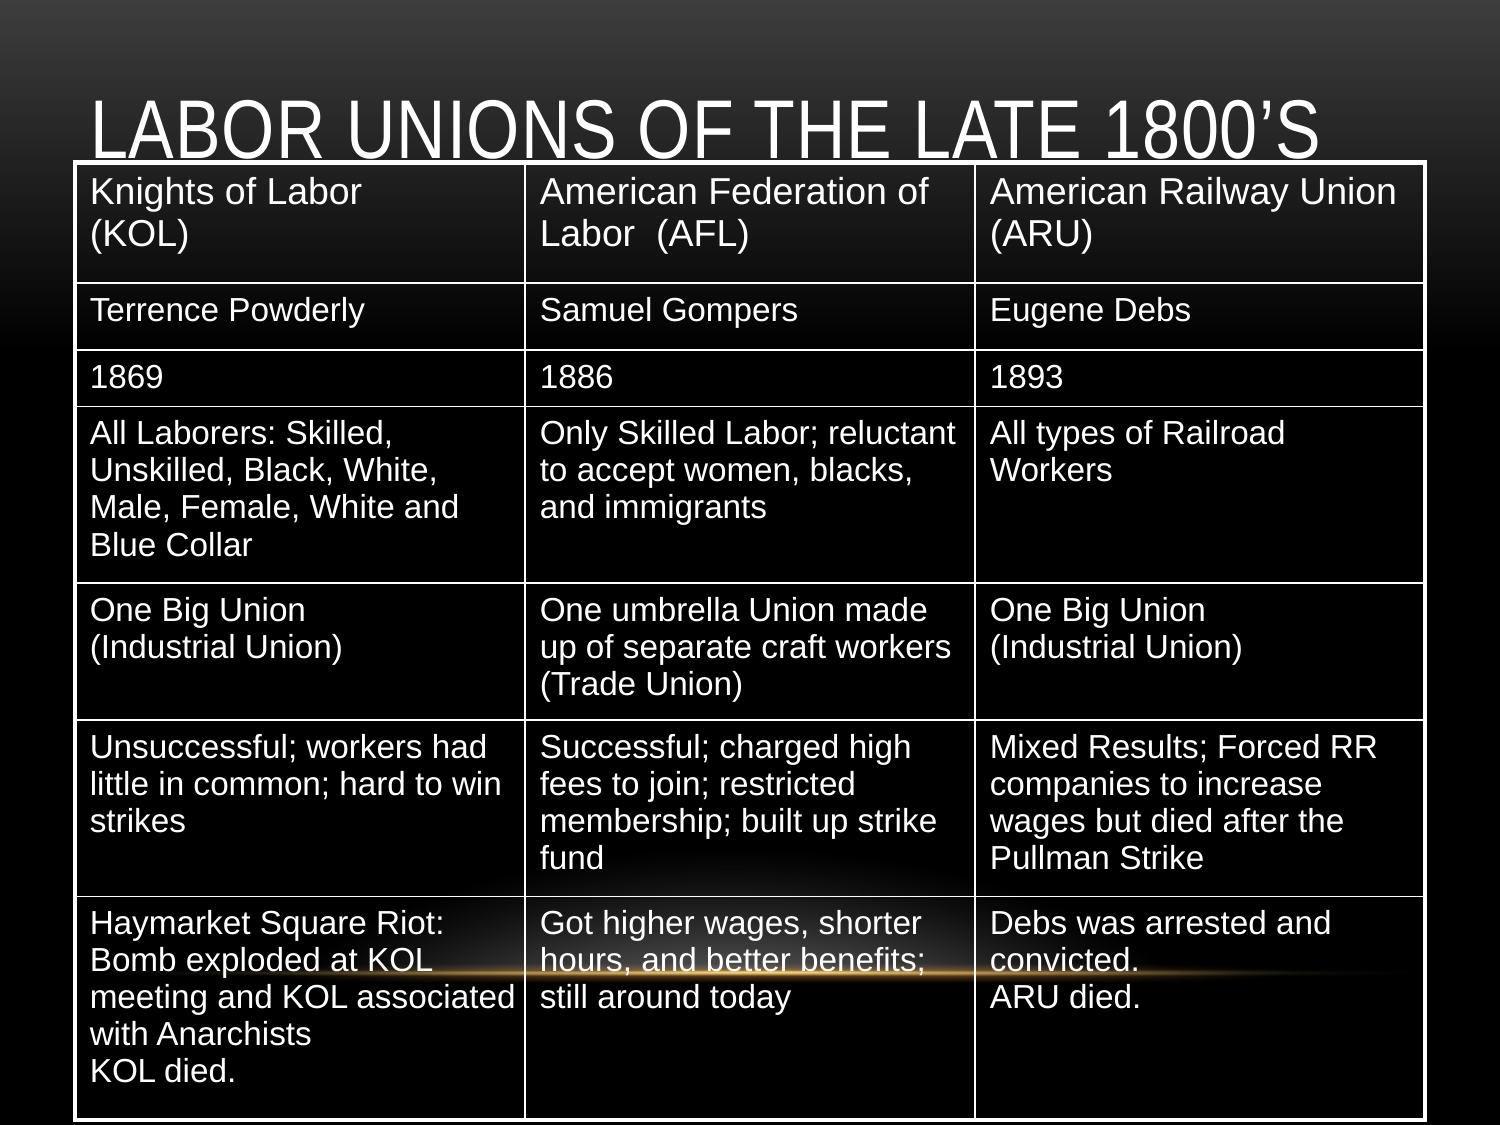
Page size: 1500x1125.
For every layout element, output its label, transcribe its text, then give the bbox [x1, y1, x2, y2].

table_cell Terrence Powderly [77, 284, 524, 349]
table_cell Mixed Results; Forced RR companies to increase wages but died after the Pullman Strike [976, 721, 1423, 896]
table_cell One umbrella Union made up of separate craft workers (Trade Union) [526, 584, 974, 719]
table_cell Got higher wages, shorter hours, and better benefits; still around today [526, 897, 974, 1118]
table_cell Unsuccessful; workers had little in common; hard to win strikes [77, 721, 524, 896]
table_header American Federation of Labor (AFL) [526, 165, 974, 282]
table_cell One Big Union (Industrial Union) [77, 584, 524, 719]
picture [0, 0, 1500, 1125]
table_cell Samuel Gompers [526, 284, 974, 349]
table_cell Debs was arrested and convicted. ARU died. [976, 897, 1423, 1118]
table_cell Successful; charged high fees to join; restricted membership; built up strike fund [526, 721, 974, 896]
table_header American Railway Union (ARU) [976, 165, 1423, 282]
table_cell 1886 [526, 351, 974, 406]
table_cell Only Skilled Labor; reluctant to accept women, blacks, and immigrants [526, 407, 974, 582]
table_cell All Laborers: Skilled, Unskilled, Black, White, Male, Female, White and Blue Collar [77, 407, 524, 582]
table_cell Haymarket Square Riot: Bomb exploded at KOL meeting and KOL associated with Anarchists KOL died. [77, 897, 524, 1118]
table_cell 1869 [77, 351, 524, 406]
table_cell One Big Union (Industrial Union) [976, 584, 1423, 719]
table_cell Eugene Debs [976, 284, 1423, 349]
title Labor Unions of the Late 1800’s [75, 0, 1425, 160]
table_cell All types of Railroad Workers [976, 407, 1423, 582]
table_header Knights of Labor (KOL) [77, 165, 524, 282]
table_cell 1893 [976, 351, 1423, 406]
